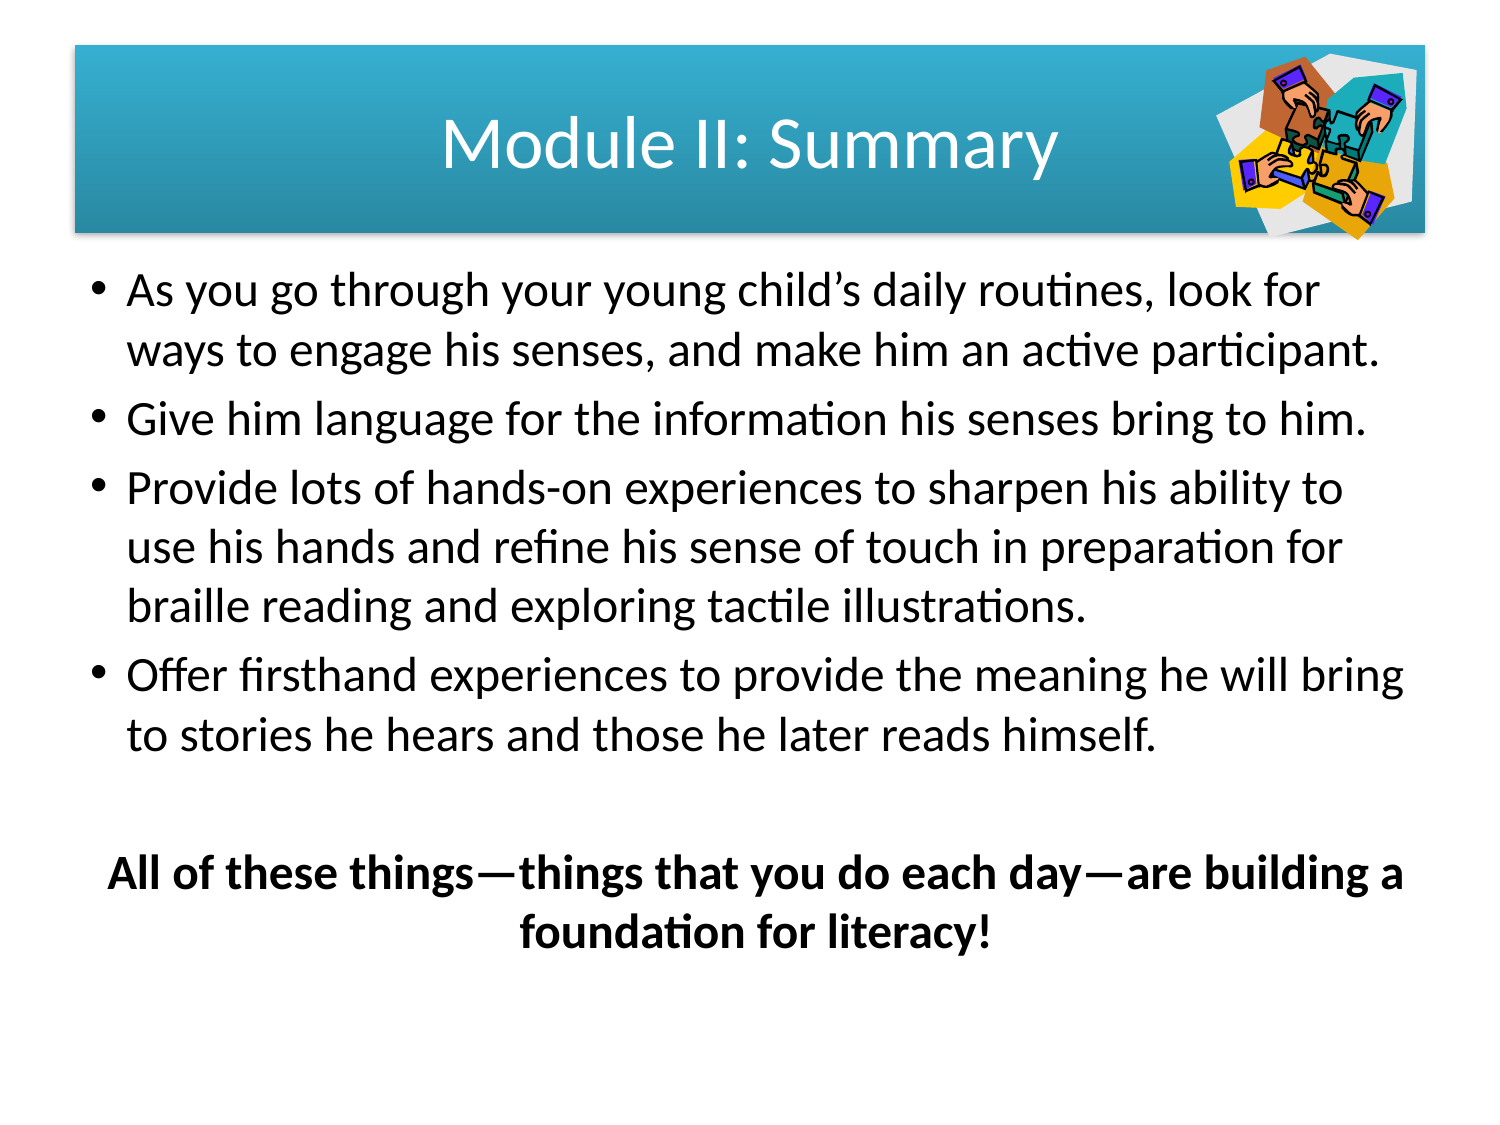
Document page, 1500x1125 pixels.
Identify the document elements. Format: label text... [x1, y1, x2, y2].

picture [1212, 49, 1421, 244]
title Module II: Summary [75, 45, 1425, 233]
text_box [74, 412, 1438, 1088]
list As you go through your young child’s daily routines, look for ways to engage his senses, and make him an active participant. Give him language for the information his senses bring to him. Provide lots of hands-on experiences to sharpen his ability to use his hands and refine his sense of touch in preparation for braille reading and exploring tactile illustrations. Offer firsthand experiences to provide the meaning he will bring to stories he hears and those he later reads himself. All of these things—things that you do each day—are building a foundation for literacy! [75, 249, 1438, 412]
